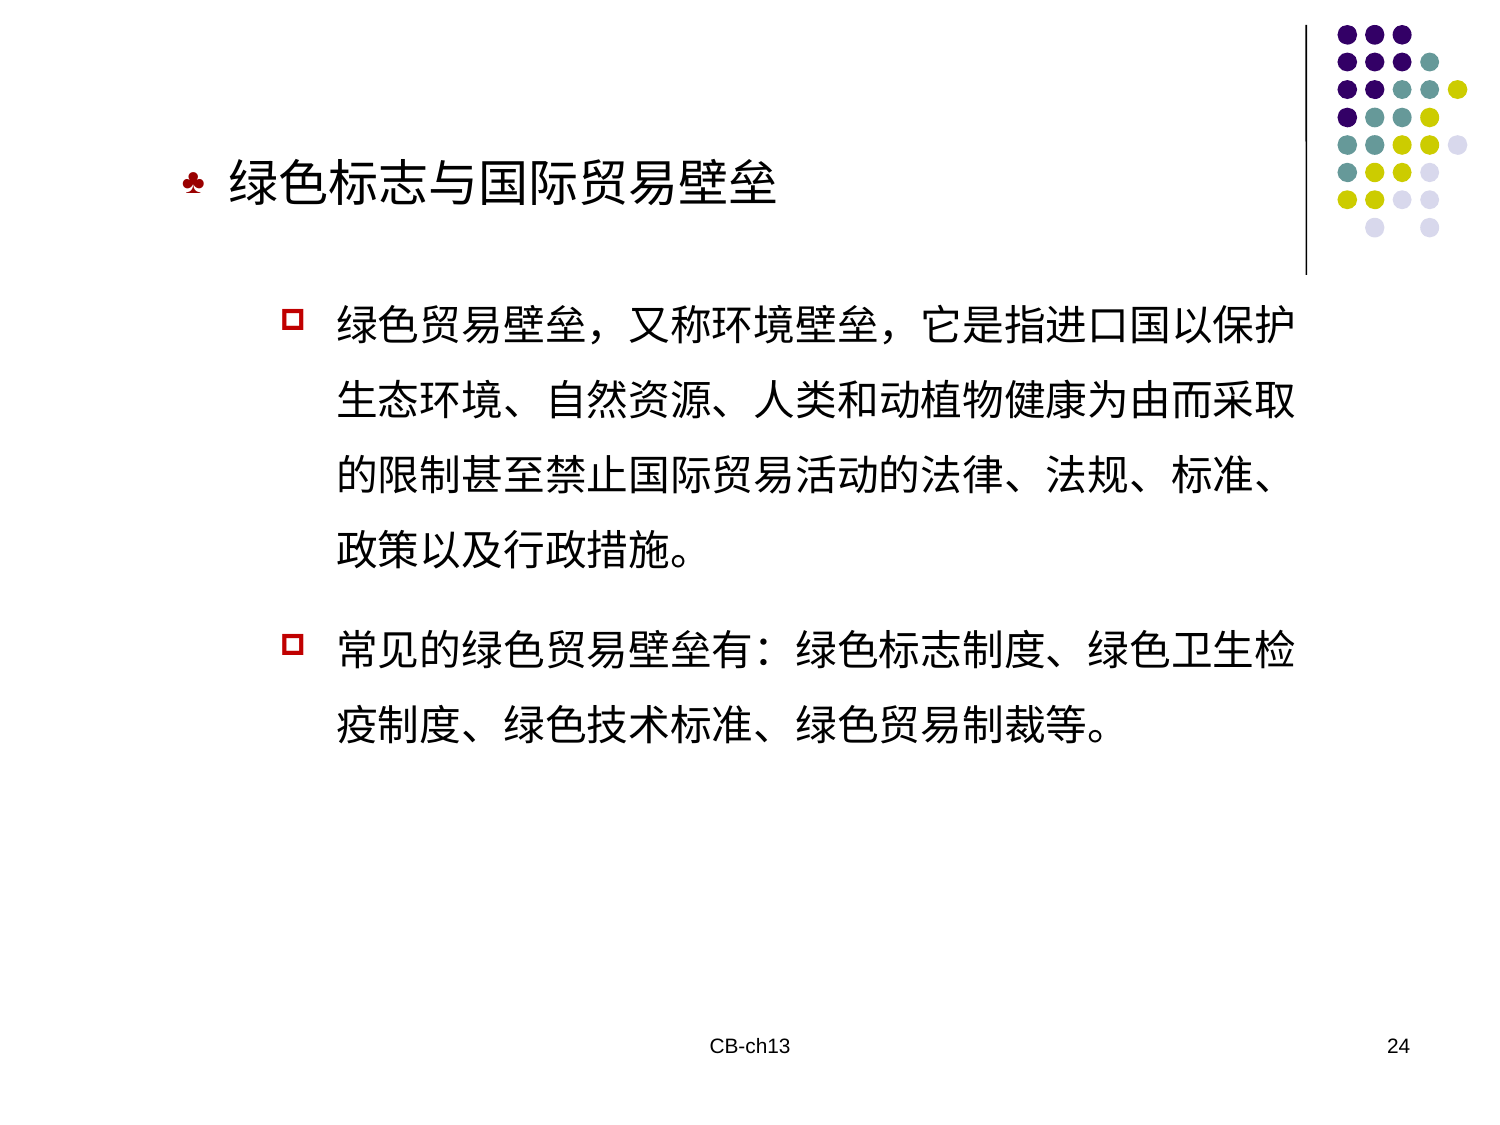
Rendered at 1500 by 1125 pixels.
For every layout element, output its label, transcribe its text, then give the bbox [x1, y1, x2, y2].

footer CB-ch13 [512, 1024, 988, 1101]
text_box 绿色标志与国际贸易壁垒 [92, 113, 794, 219]
slide_number 24 [1074, 1024, 1426, 1101]
text_box 绿色贸易壁垒，又称环境壁垒，它是指进口国以保护生态环境、自然资源、人类和动植物健康为由而采取的限制甚至禁止国际贸易活动的法律、法规、标准、政策以及行政措施。 常见的绿色贸易壁垒有：绿色标志制度、绿色卫生检疫制度、绿色技术标准、绿色贸易制裁等。 [76, 160, 1353, 982]
